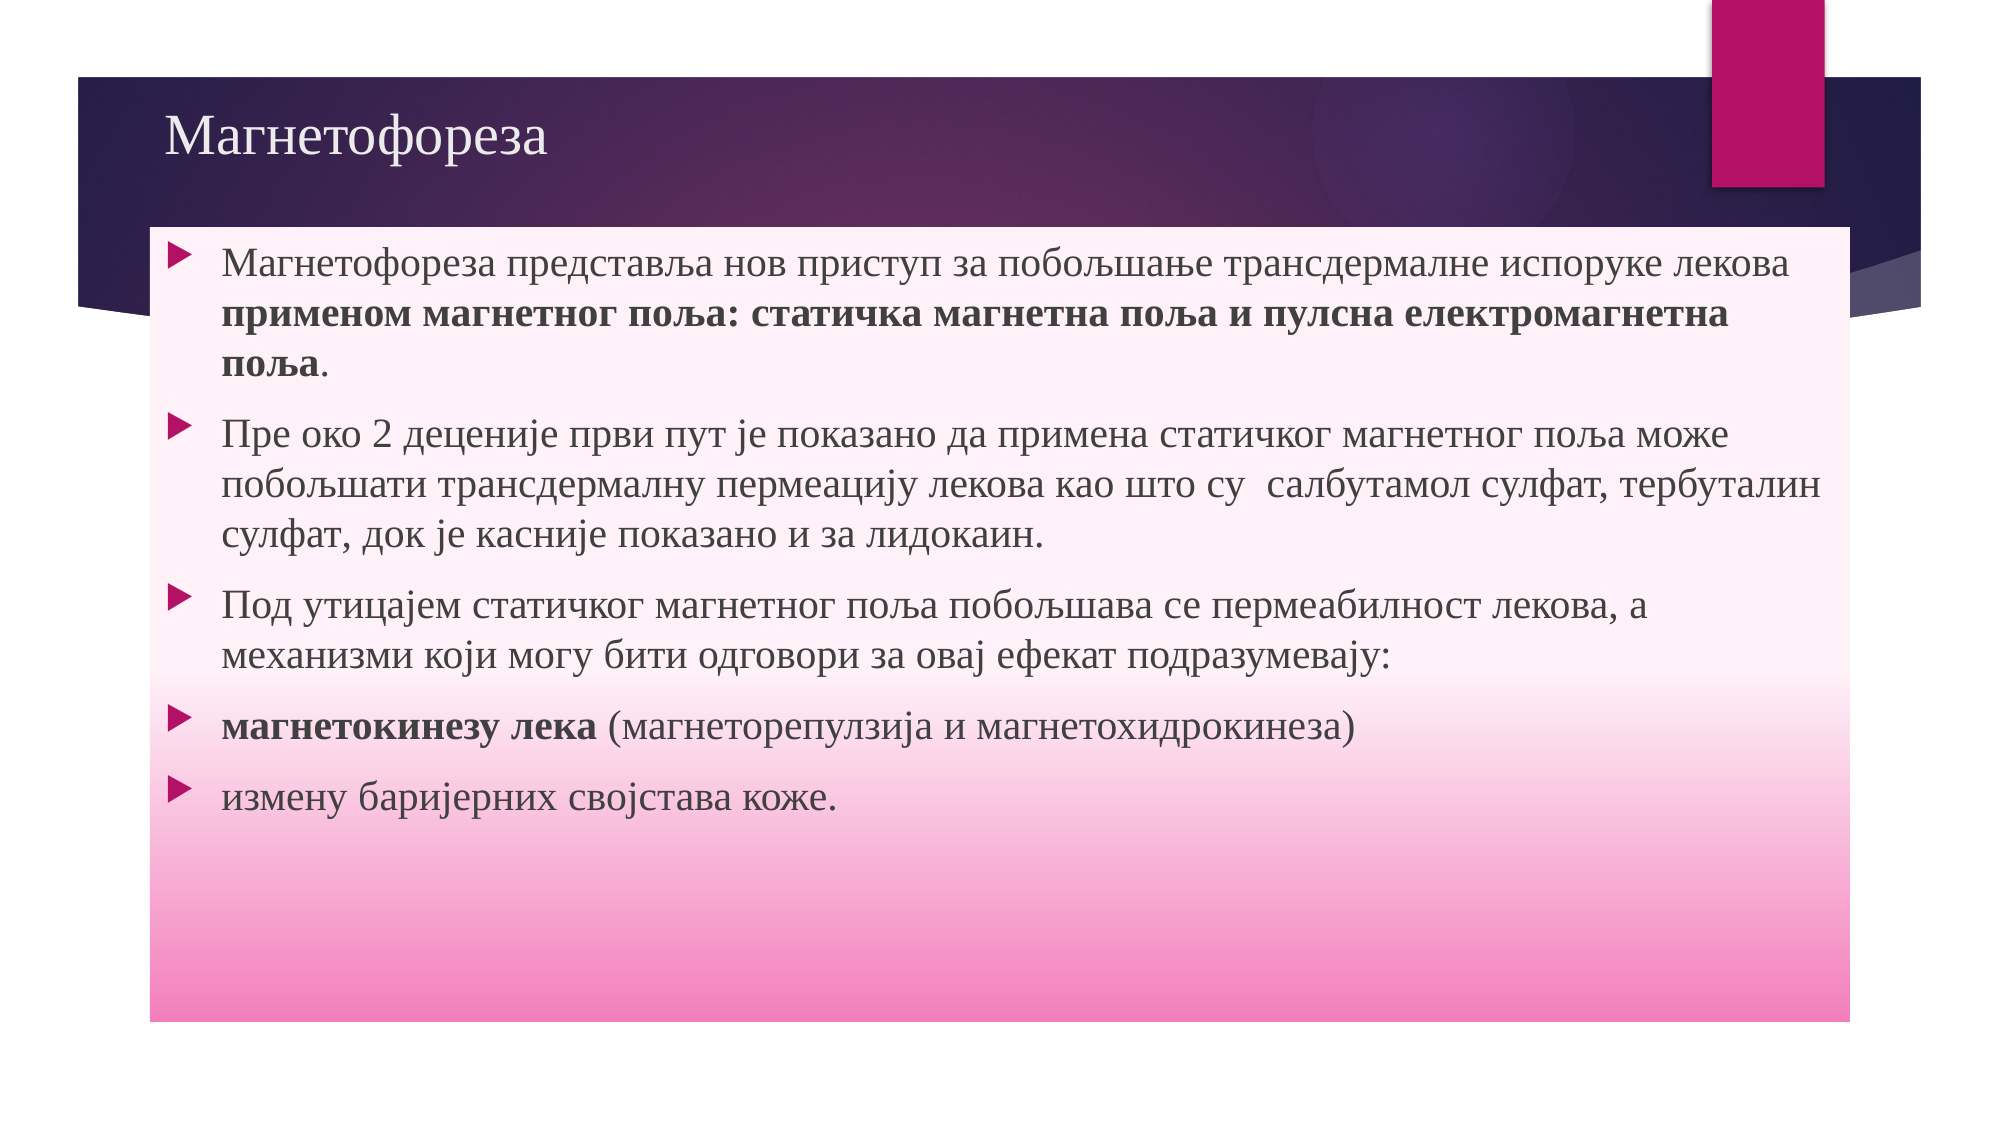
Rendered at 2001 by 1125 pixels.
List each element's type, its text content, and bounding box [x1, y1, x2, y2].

title Магнетофореза [149, 0, 1851, 262]
list Магнетофореза представља нов приступ за побољшање трансдермалне испоруке лекова применом магнетног поља: статичка магнетна поља и пулсна електромагнетна поља. Пре око 2 деценије први пут је показано да примена статичког магнетног поља може побољшати трансдермалну пермеацију лекова као што су салбутамол сулфат, тербуталин сулфат, док је касније показано и за лидокаин. Под утицајем статичког магнетног поља побољшава се пермеабилност лекова, а механизми који могу бити одговори за овај ефекат подразумевају: магнетокинезу лека (магнеторепулзија и магнетохидрокинеза) измену баријерних својстава коже. [149, 227, 1850, 1022]
